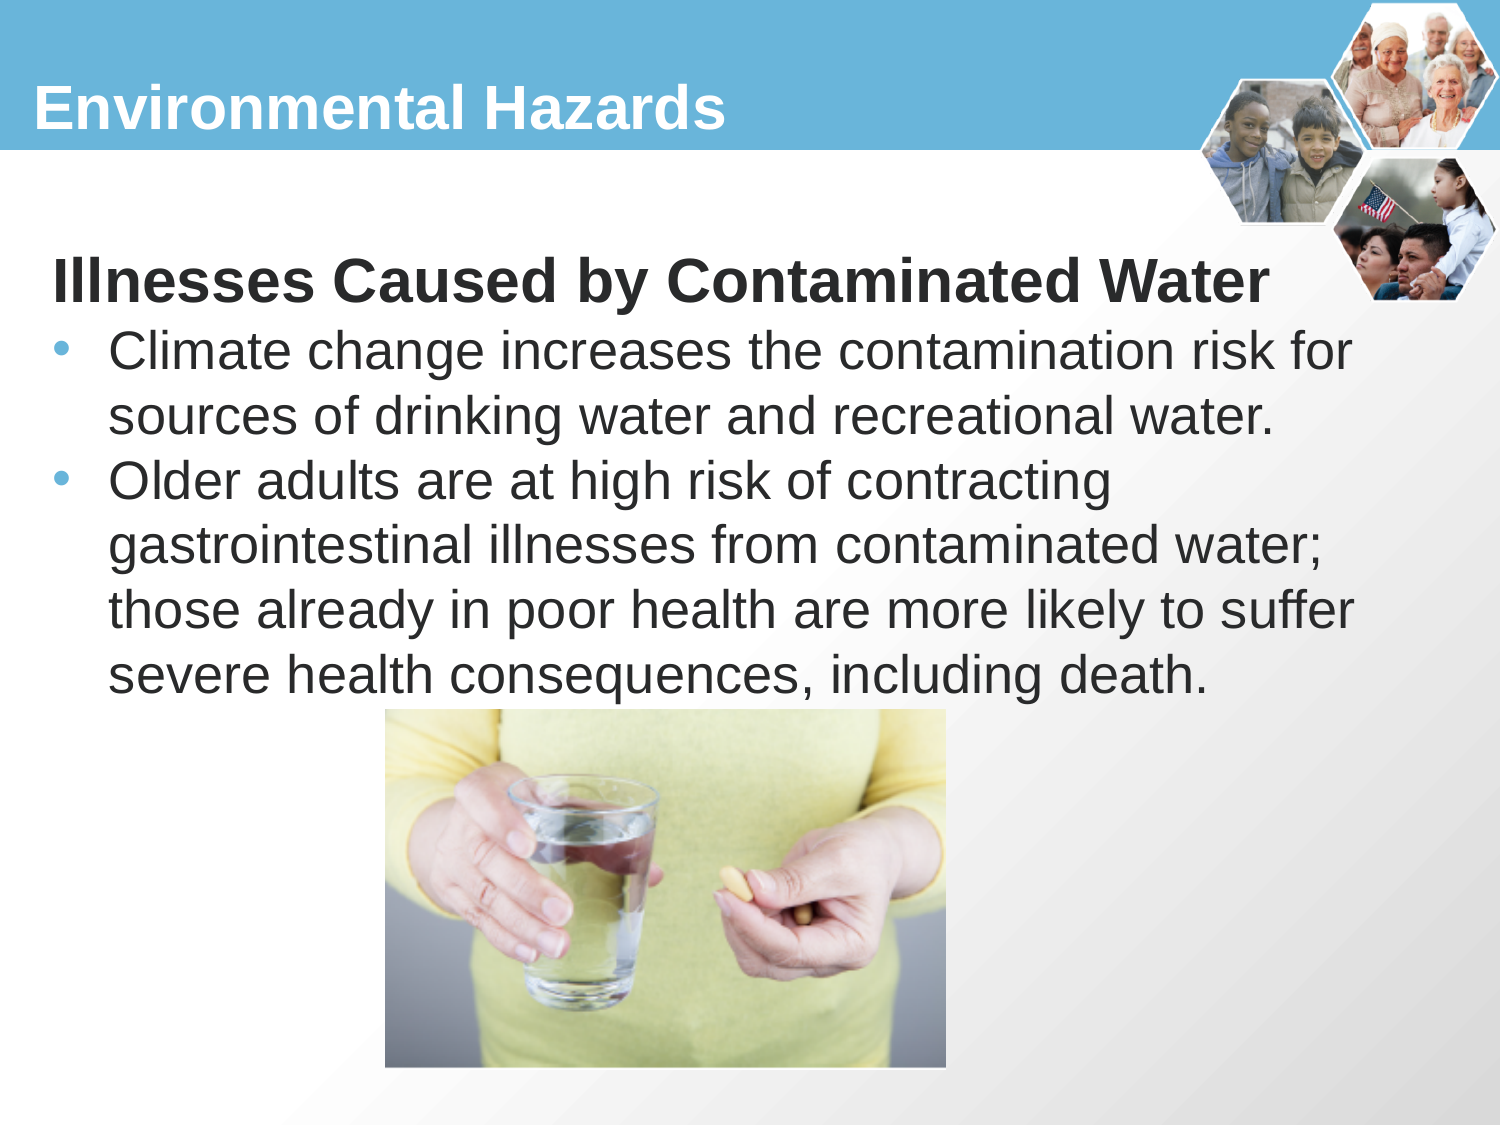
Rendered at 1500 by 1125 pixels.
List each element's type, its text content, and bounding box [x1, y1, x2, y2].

title Environmental Hazards [18, 0, 1425, 150]
picture [385, 709, 946, 1071]
picture [1173, 2, 1500, 303]
text_box Illnesses Caused by Contaminated Water Climate change increases the contamination risk for sources of drinking water and recreational water. Older adults are at high risk of contracting gastrointestinal illnesses from contaminated water; those already in poor health are more likely to suffer severe health consequences, including death. [37, 232, 1444, 763]
